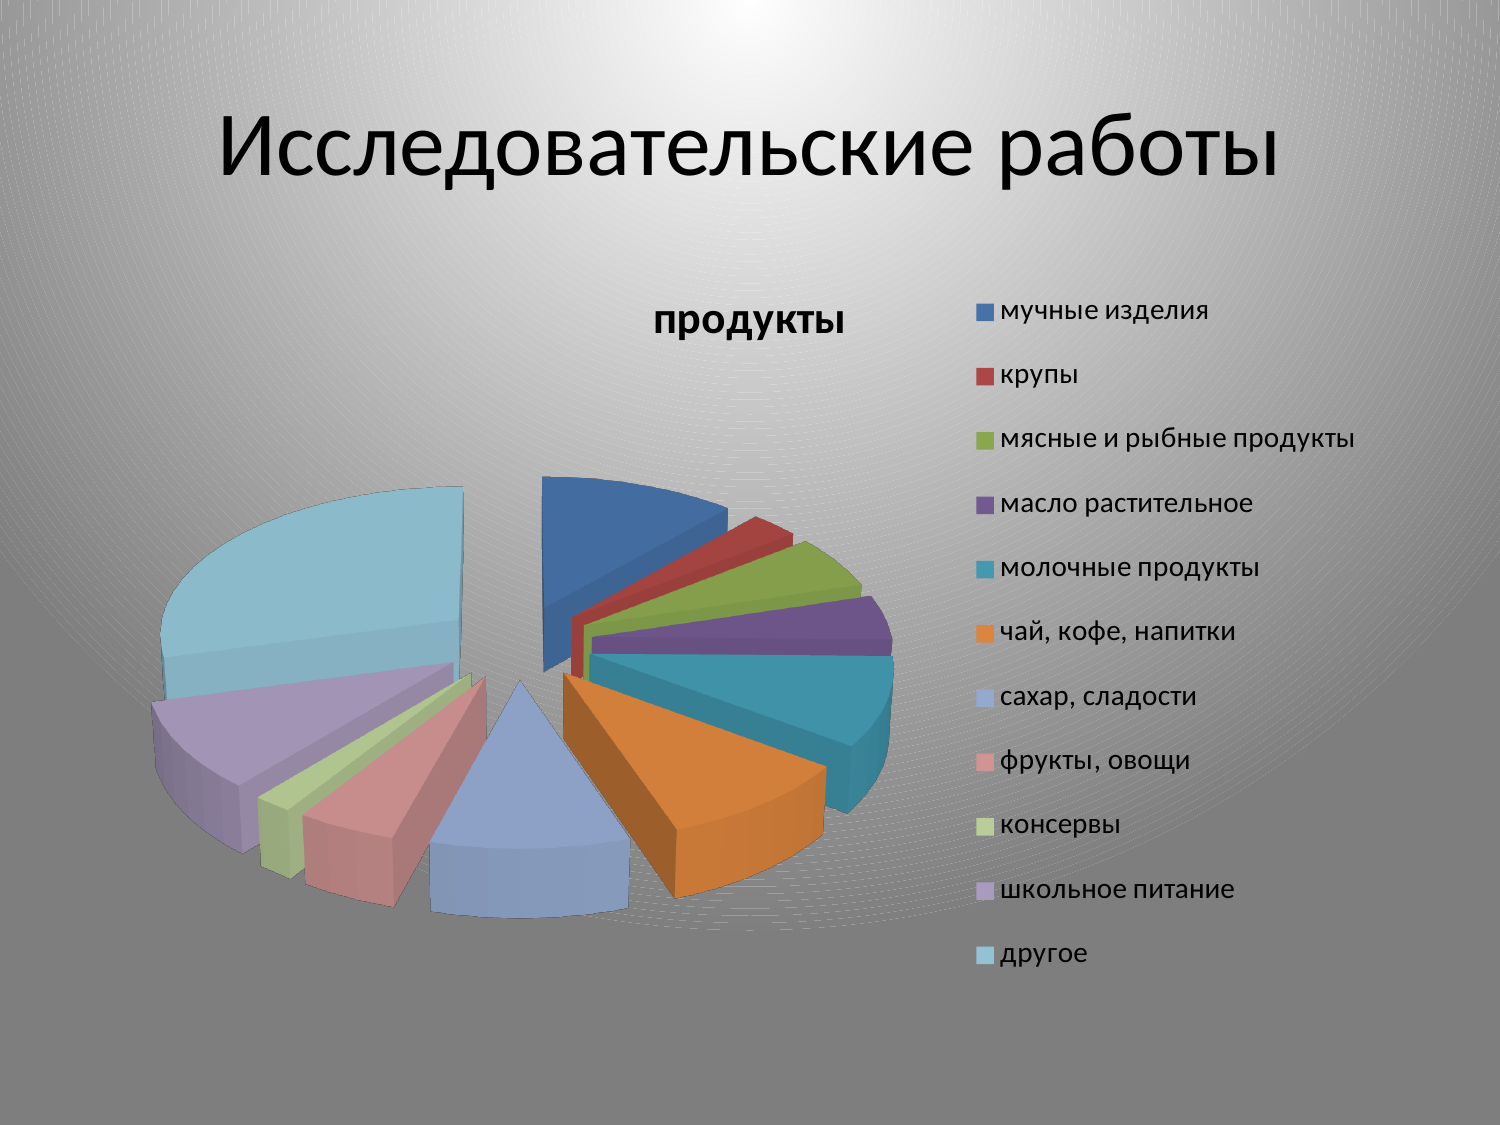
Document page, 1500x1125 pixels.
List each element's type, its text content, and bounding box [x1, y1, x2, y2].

title Исследовательские работы [75, 45, 1425, 233]
chart [74, 262, 1426, 1006]
